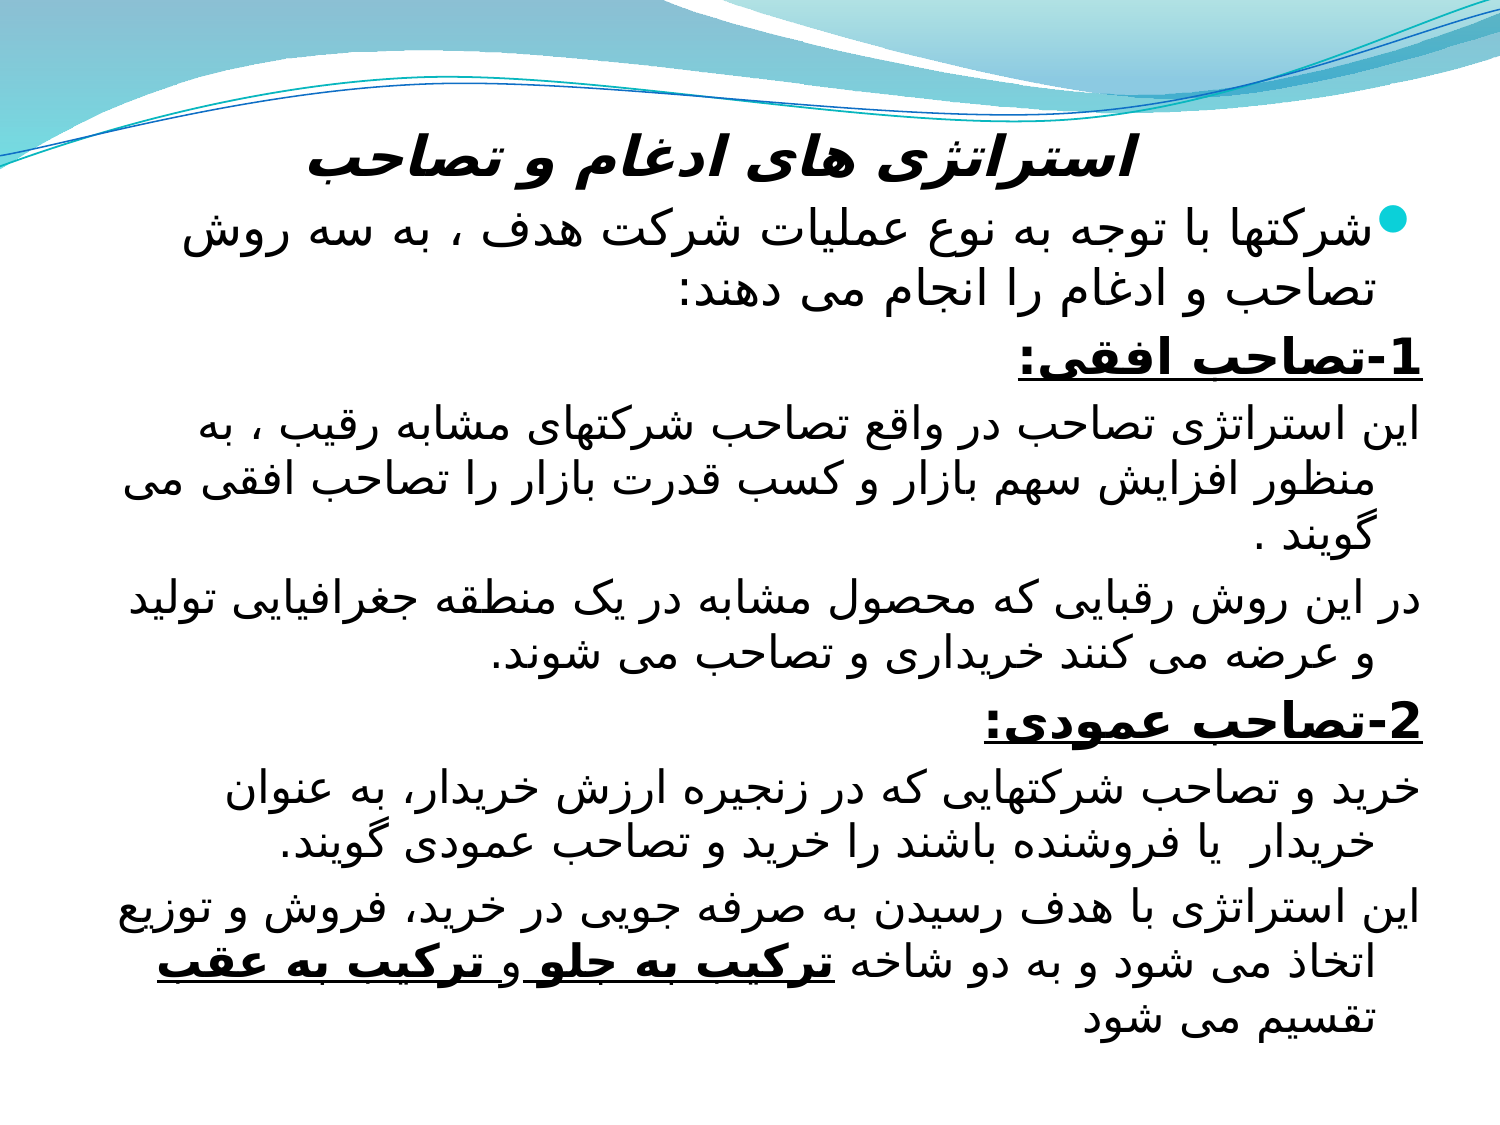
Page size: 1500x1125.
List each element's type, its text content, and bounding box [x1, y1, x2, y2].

title استراتژی های ادغام و تصاحب [24, 87, 1413, 188]
list شرکتها با توجه به نوع عملیات شرکت هدف ، به سه روش تصاحب و ادغام را انجام می دهند: 1-تصاحب افقی: این استراتژی تصاحب در واقع تصاحب شرکتهای مشابه رقیب ، به منظور افزایش سهم بازار و کسب قدرت بازار را تصاحب افقی می گویند . در این روش رقبایی که محصول مشابه در یک منطقه جغرافیایی تولید و عرضه می کنند خریداری و تصاحب می شوند. 2-تصاحب عمودی: خرید و تصاحب شرکتهایی که در زنجیره ارزش خریدار، به عنوان خریدار یا فروشنده باشند را خرید و تصاحب عمودی گویند. این استراتژی با هدف رسیدن به صرفه جویی در خرید، فروش و توزیع اتخاذ می شود و به دو شاخه ترکیب به جلو و ترکیب به عقب تقسیم می شود [87, 187, 1438, 1075]
